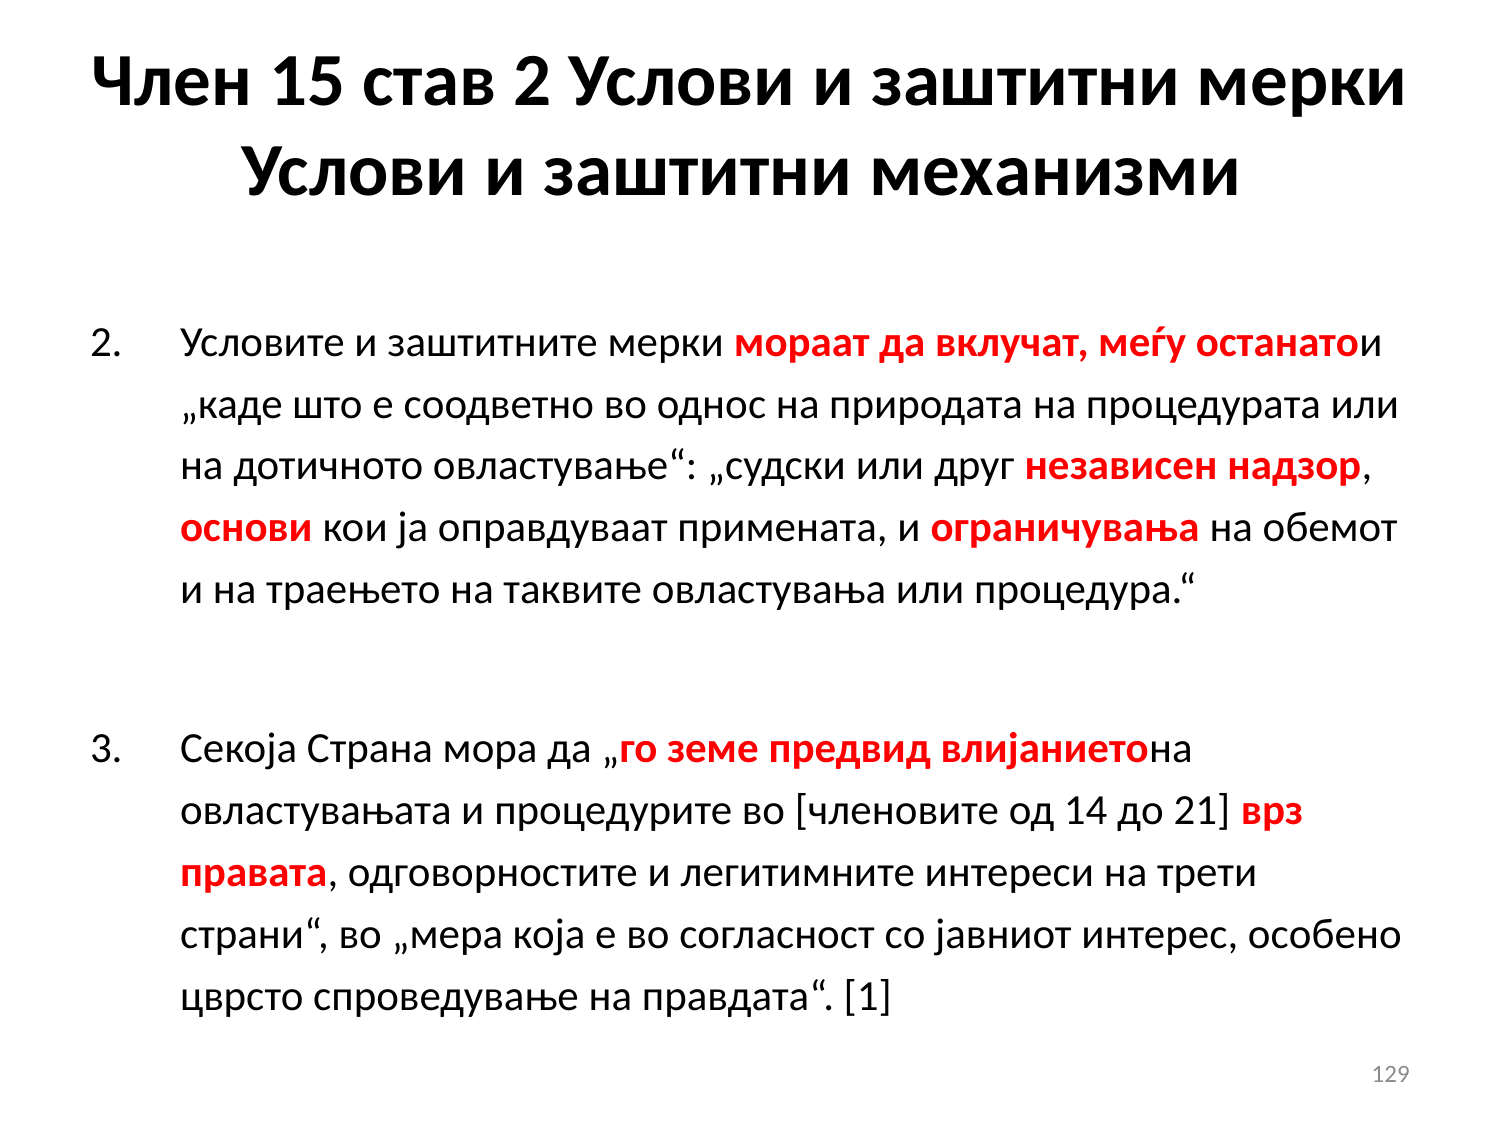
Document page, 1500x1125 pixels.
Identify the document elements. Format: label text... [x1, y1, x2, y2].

title Член 15 став 2 Услови и заштитни мерки Услови и заштитни механизми [74, 44, 1426, 196]
slide_number 129 [1074, 1042, 1425, 1103]
list Условите и заштитните мерки мораат да вклучат, меѓу останатои „каде што е соодветно во однос на природата на процедурата или на дотичното овластување“: „судски или друг независен надзор, основи кои ја оправдуваат примената, и ограничувања на обемот и на траењето на таквите овластувања или процедура.“ Секоја Страна мора да „го земе предвид влијаниетона овластувањата и процедурите во [членовите од 14 дo 21] врз правата, одговорностите и легитимните интереси на трети страни“, во „мера која е во согласност со јавниот интерес, особено цврсто спроведување на правдата“. [1] [74, 295, 1426, 1089]
